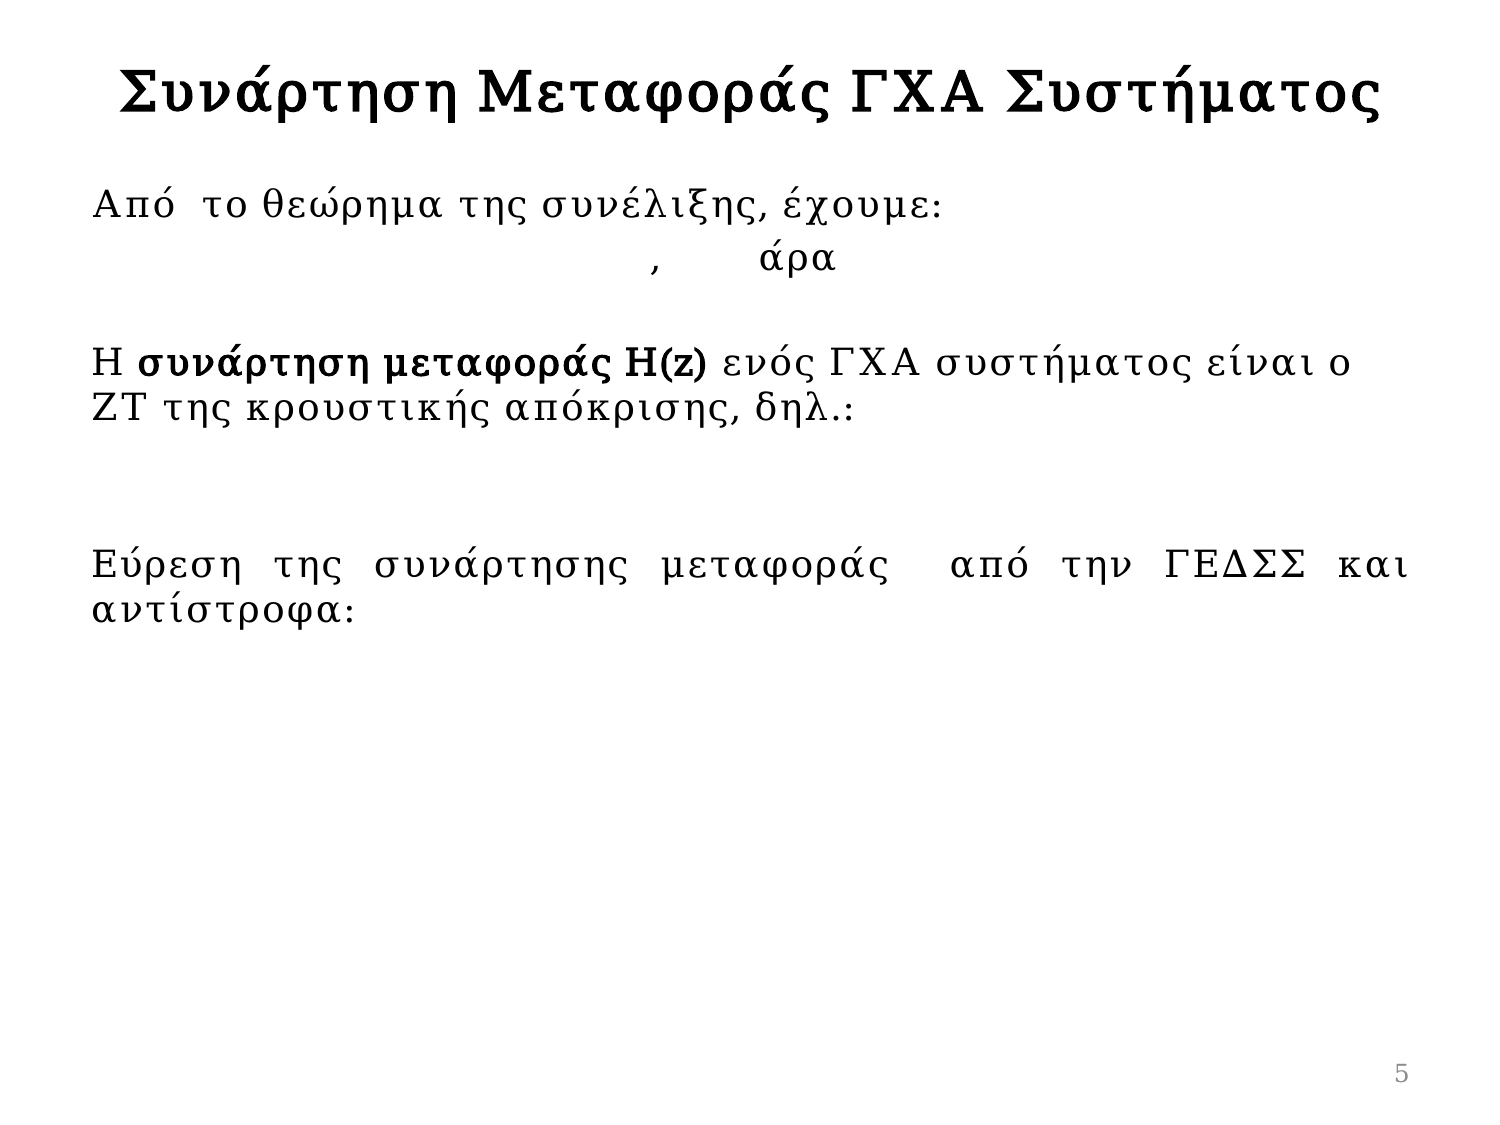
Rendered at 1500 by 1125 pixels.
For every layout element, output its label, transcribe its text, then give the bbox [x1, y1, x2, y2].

title Συνάρτηση Μεταφοράς ΓΧΑ Συστήματος [75, 19, 1425, 159]
slide_number 5 [1222, 1042, 1425, 1103]
